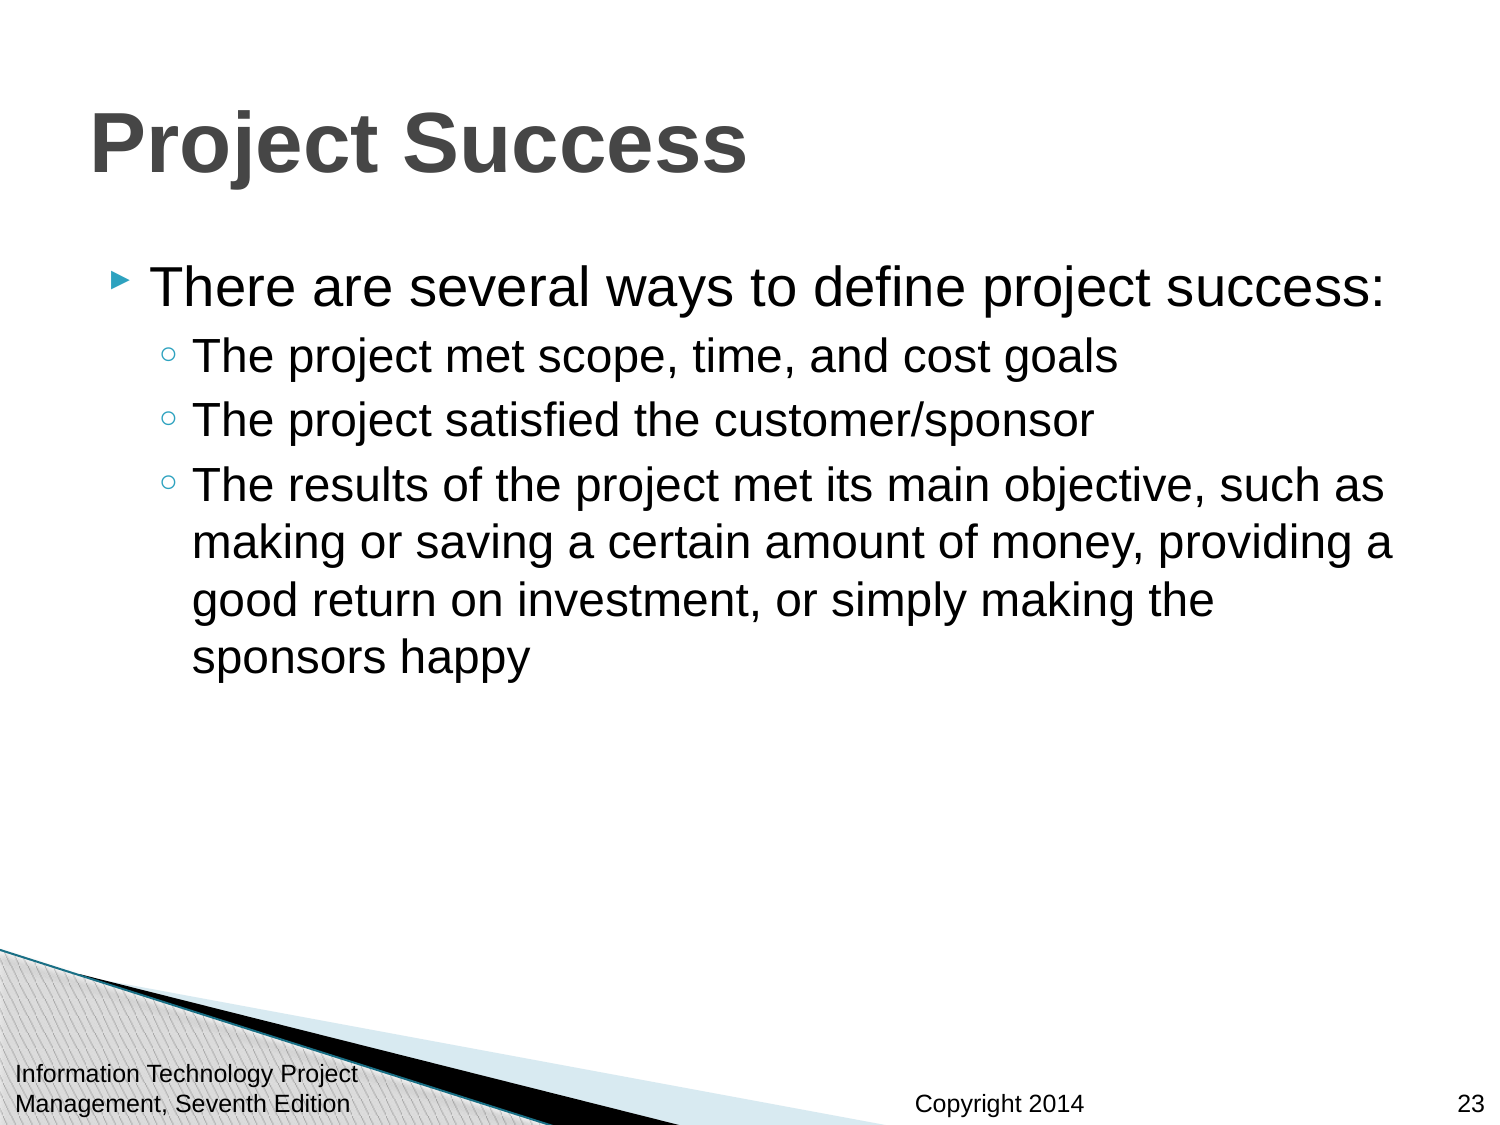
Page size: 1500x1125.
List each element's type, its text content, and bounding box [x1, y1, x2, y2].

slide_number 23 [1408, 1065, 1500, 1125]
title Project Success [75, 45, 1425, 233]
list There are several ways to define project success: The project met scope, time, and cost goals The project satisfied the customer/sponsor The results of the project met its main objective, such as making or saving a certain amount of money, providing a good return on investment, or simply making the sponsors happy [74, 242, 1426, 986]
footer Information Technology Project Management, Seventh Edition [0, 1065, 425, 1125]
